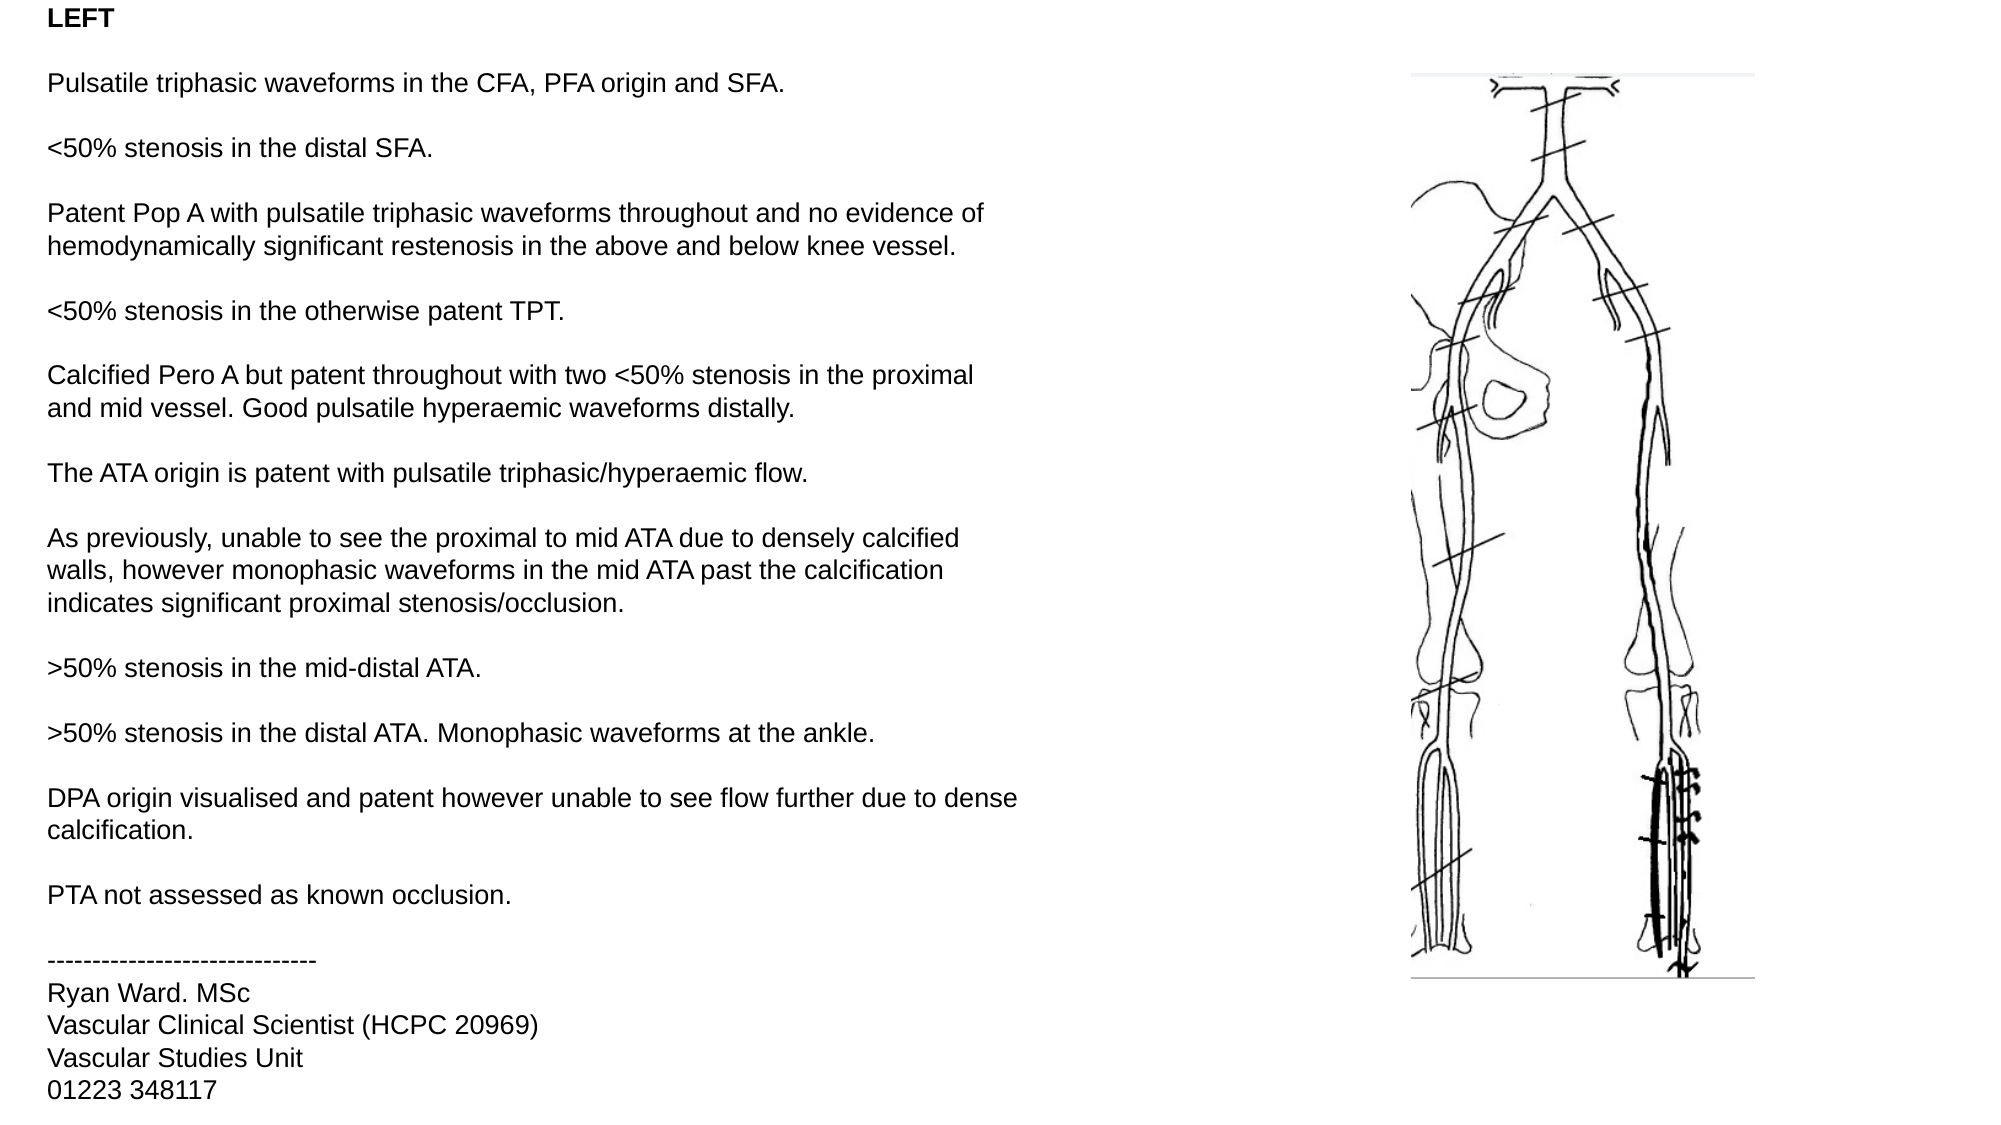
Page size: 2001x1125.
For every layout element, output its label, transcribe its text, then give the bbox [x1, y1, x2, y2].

text_box Aorta-iliac arteries not assessed. LEFT Pulsatile triphasic waveforms in the CFA, PFA origin and SFA. <50% stenosis in the distal SFA. Patent Pop A with pulsatile triphasic waveforms throughout and no evidence of hemodynamically significant restenosis in the above and below knee vessel. <50% stenosis in the otherwise patent TPT. Calcified Pero A but patent throughout with two <50% stenosis in the proximal and mid vessel. Good pulsatile hyperaemic waveforms distally. The ATA origin is patent with pulsatile triphasic/hyperaemic flow. As previously, unable to see the proximal to mid ATA due to densely calcified walls, however monophasic waveforms in the mid ATA past the calcification indicates significant proximal stenosis/occlusion. >50% stenosis in the mid-distal ATA. >50% stenosis in the distal ATA. Monophasic waveforms at the ankle. DPA origin visualised and patent however unable to see flow further due to dense calcification. PTA not assessed as known occlusion. ------------------------------ Ryan Ward. MSc Vascular Clinical Scientist (HCPC 20969) Vascular Studies Unit 01223 348117 [32, 0, 1033, 1113]
picture [1411, 73, 1755, 980]
